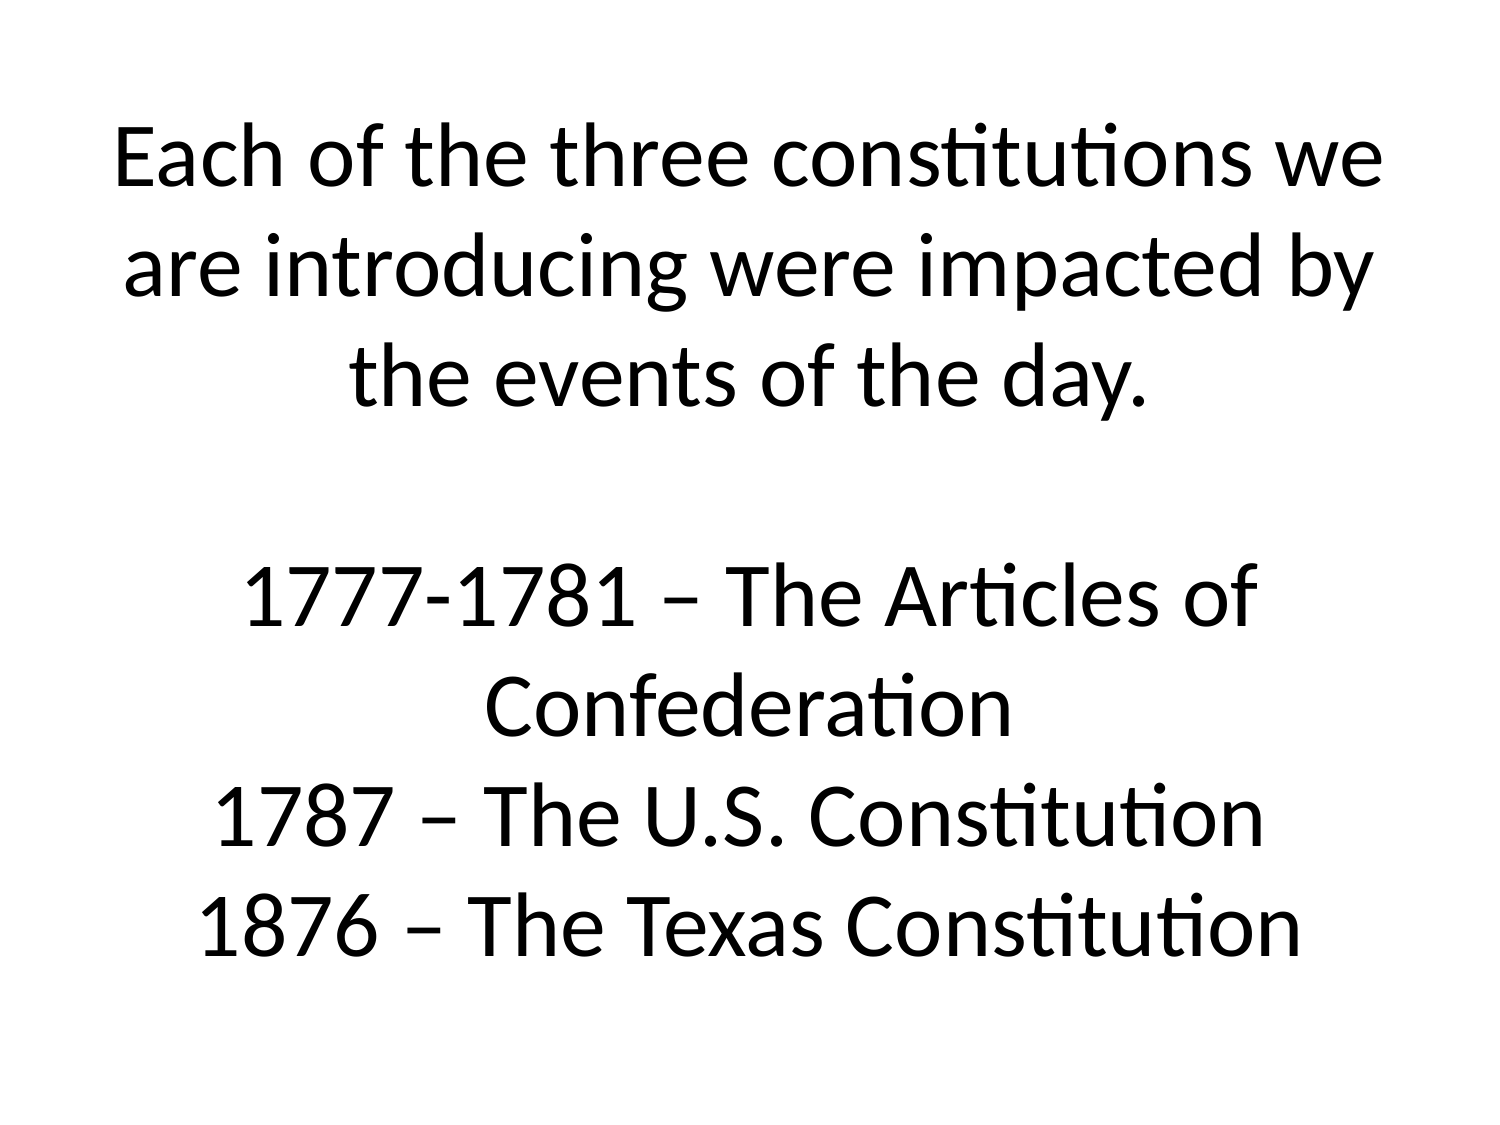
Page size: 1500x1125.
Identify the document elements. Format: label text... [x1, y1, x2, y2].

title Each of the three constitutions we are introducing were impacted by the events of the day. 1777-1781 – The Articles of Confederation 1787 – The U.S. Constitution 1876 – The Texas Constitution [75, 45, 1425, 1025]
